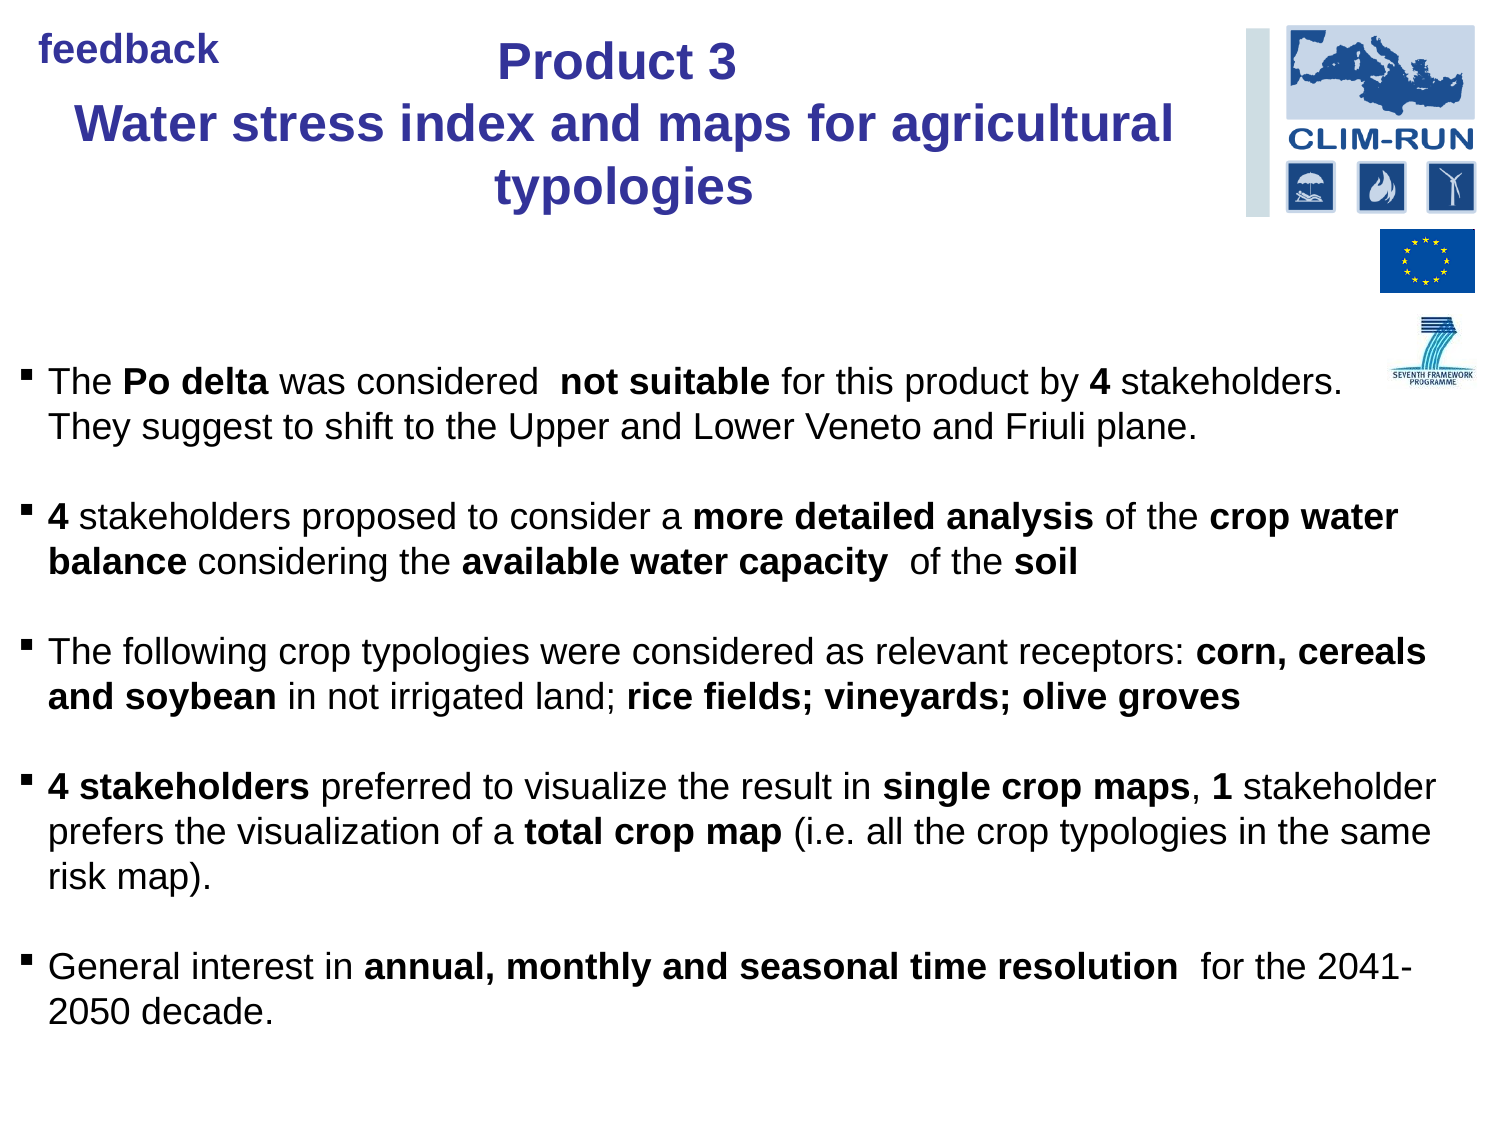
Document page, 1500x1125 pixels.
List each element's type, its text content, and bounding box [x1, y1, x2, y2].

picture [1278, 18, 1483, 221]
picture [1380, 229, 1475, 293]
picture [1381, 305, 1485, 390]
text_box feedback [23, 14, 235, 80]
text_box Product 3 Water stress index and maps for agricultural typologies [0, 0, 1250, 242]
text_box The Po delta was considered not suitable for this product by 4 stakeholders. They suggest to shift to the Upper and Lower Veneto and Friuli plane. 4 stakeholders proposed to consider a more detailed analysis of the crop water balance considering the available water capacity of the soil The following crop typologies were considered as relevant receptors: corn, cereals and soybean in not irrigated land; rice fields; vineyards; olive groves 4 stakeholders preferred to visualize the result in single crop maps, 1 stakeholder prefers the visualization of a total crop map (i.e. all the crop typologies in the same risk map). General interest in annual, monthly and seasonal time resolution for the 2041-2050 decade. [3, 349, 1462, 1085]
